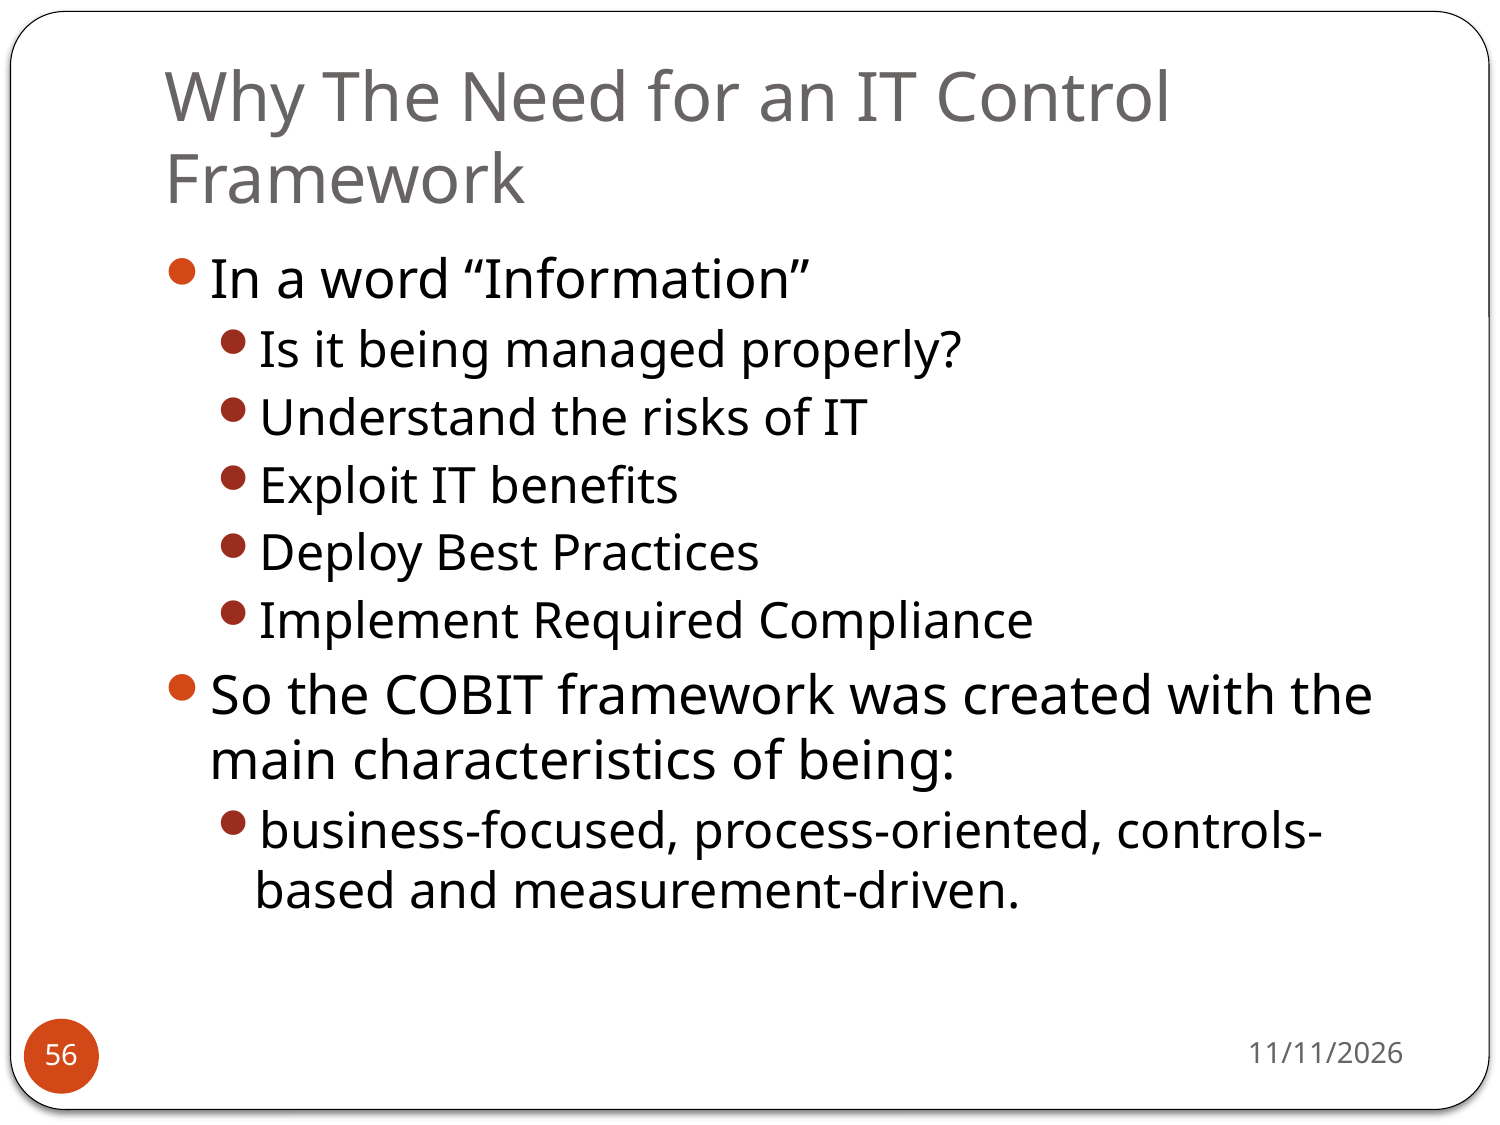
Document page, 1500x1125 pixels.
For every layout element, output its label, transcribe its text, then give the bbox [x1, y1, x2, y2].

list In a word “Information” Is it being managed properly? Understand the risks of IT Exploit IT benefits Deploy Best Practices Implement Required Compliance So the COBIT framework was created with the main characteristics of being: business-focused, process-oriented, controls-based and measurement-driven. [150, 237, 1425, 988]
slide_number 56 [23, 1018, 99, 1094]
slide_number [1012, 1015, 1419, 1094]
title Why The Need for an IT Control Framework [150, 45, 1425, 233]
